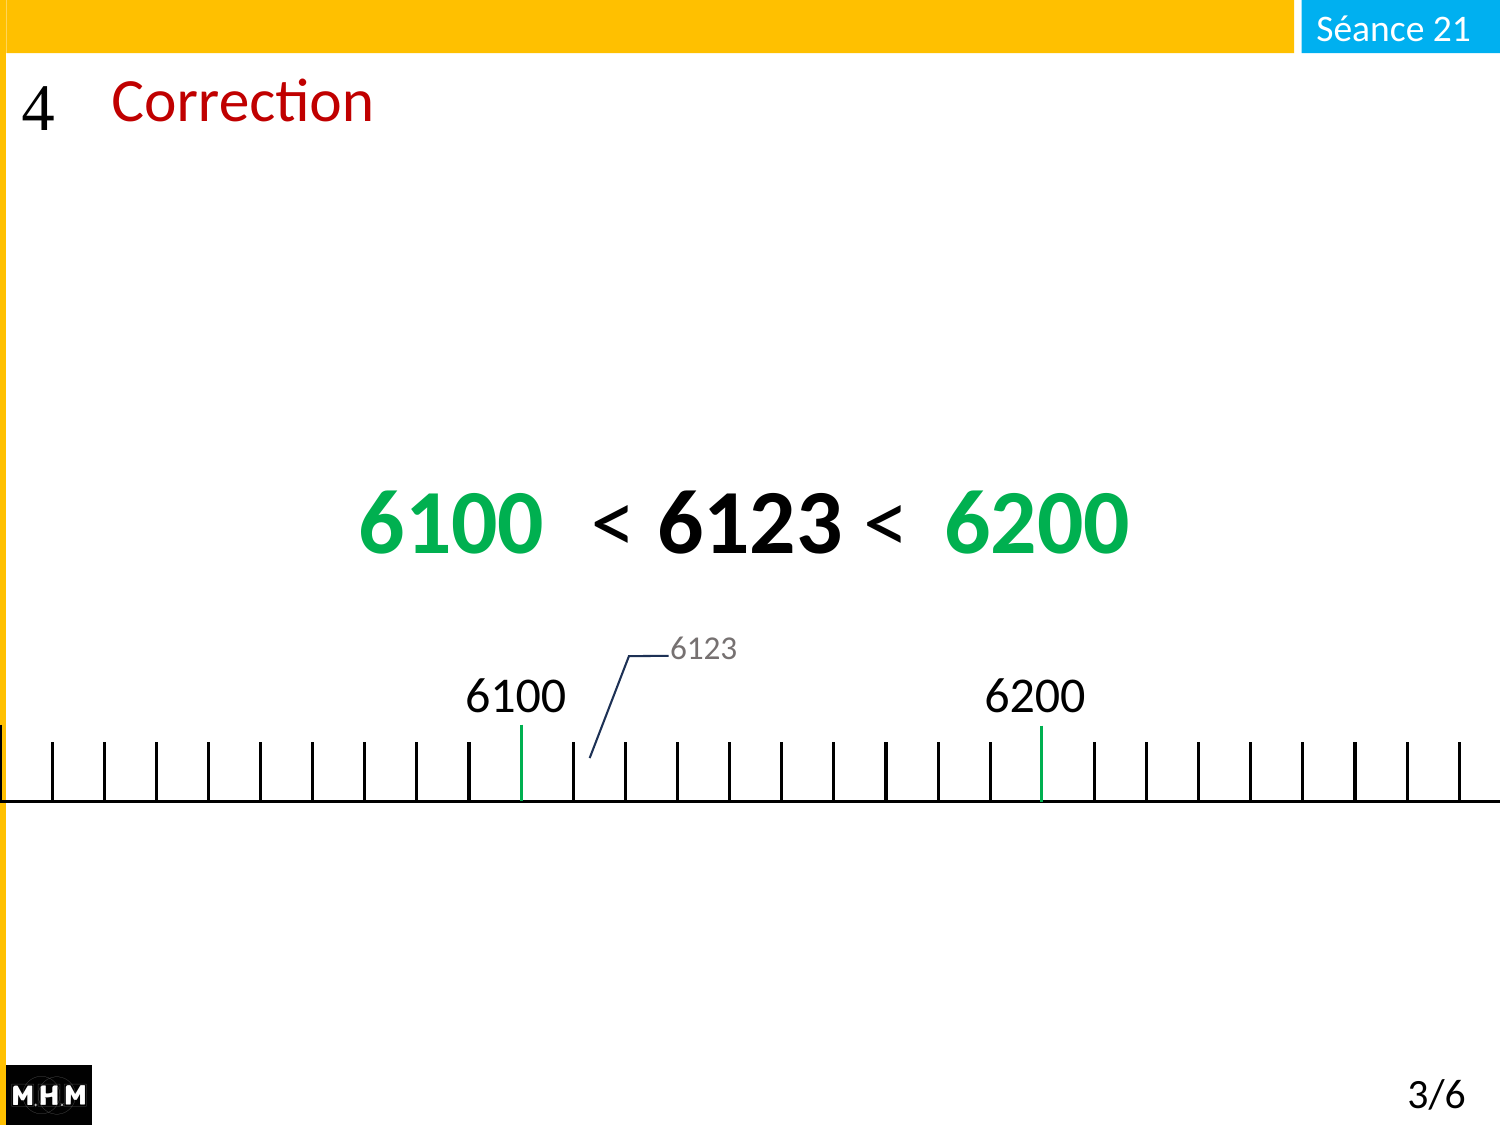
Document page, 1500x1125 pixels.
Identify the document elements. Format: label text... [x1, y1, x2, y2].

text_box 6123 [601, 600, 760, 724]
text_box 6100 [329, 454, 595, 579]
title Correction [96, 60, 1391, 143]
text_box … < 6123 < … [595, 454, 925, 579]
picture [6, 1065, 92, 1125]
text_box 6100 [450, 655, 593, 724]
text_box 6200 [925, 454, 1171, 579]
text_box 6200 [969, 655, 1127, 724]
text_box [0, 724, 1500, 803]
list 3/6 [1373, 1064, 1500, 1125]
